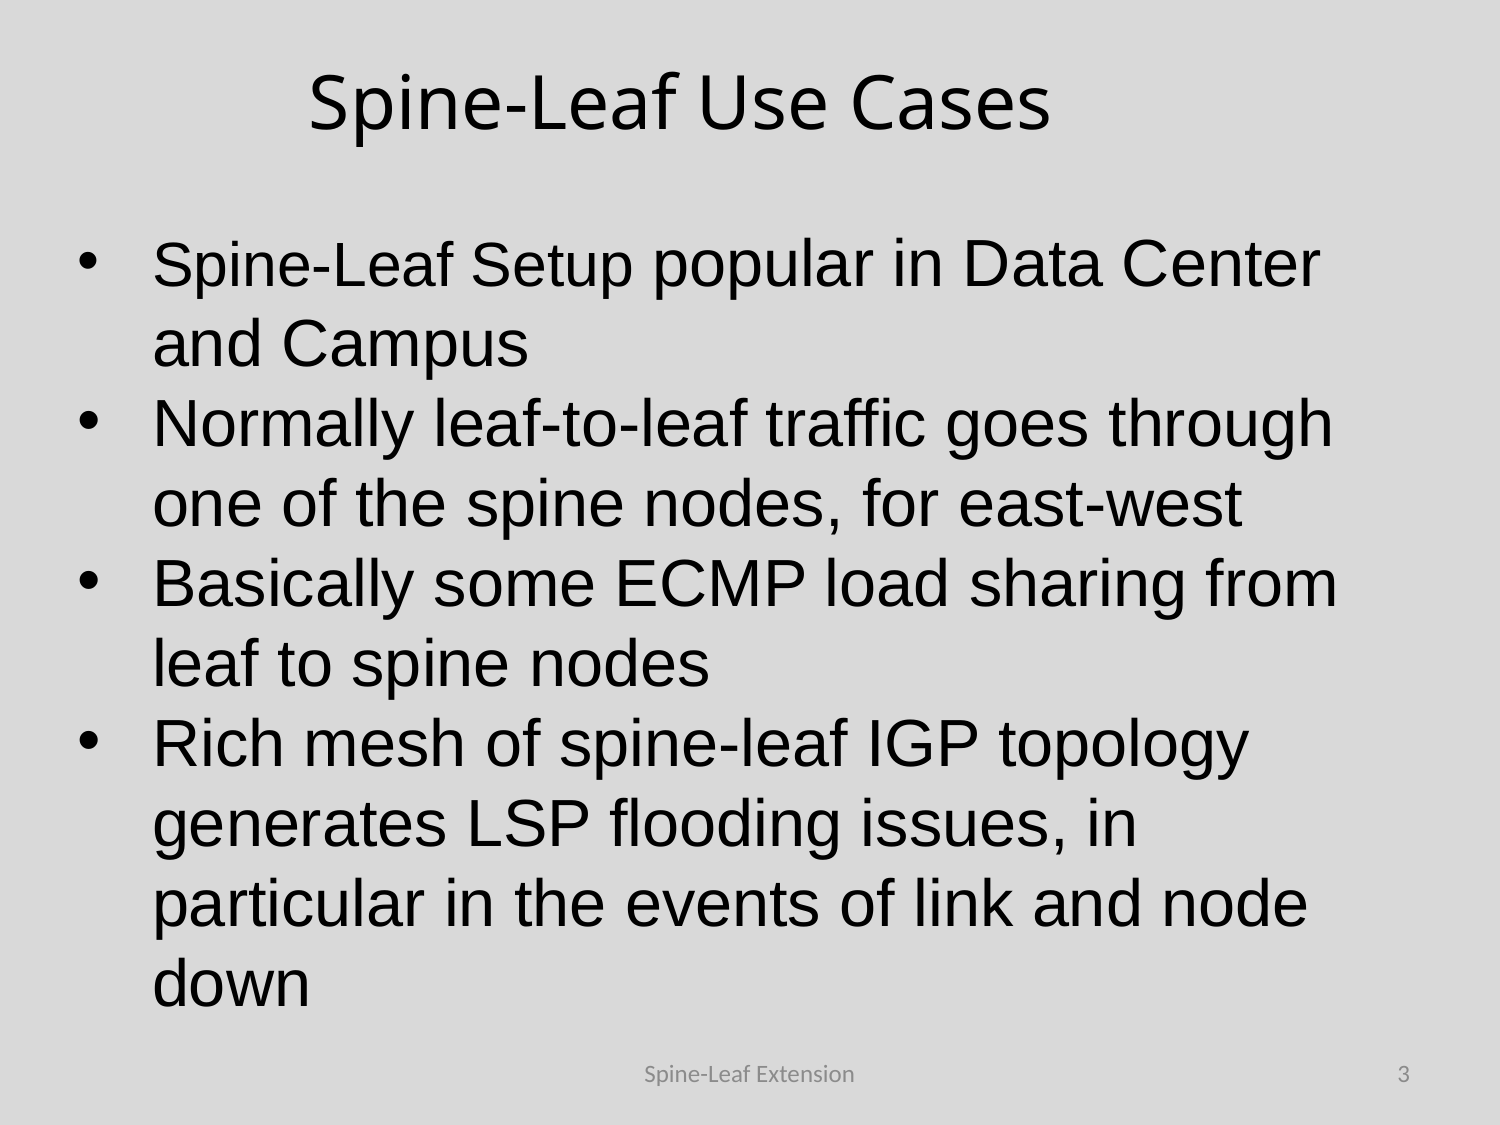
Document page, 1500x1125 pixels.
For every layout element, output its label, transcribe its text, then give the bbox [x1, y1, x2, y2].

footer Spine-Leaf Extension [512, 1042, 988, 1103]
text_box Spine-Leaf Setup popular in Data Center and Campus Normally leaf-to-leaf traffic goes through one of the spine nodes, for east-west Basically some ECMP load sharing from leaf to spine nodes Rich mesh of spine-leaf IGP topology generates LSP flooding issues, in particular in the events of link and node down [62, 212, 1425, 1075]
title Spine-Leaf Use Cases [75, 24, 1327, 175]
slide_number 3 [1074, 1042, 1425, 1103]
